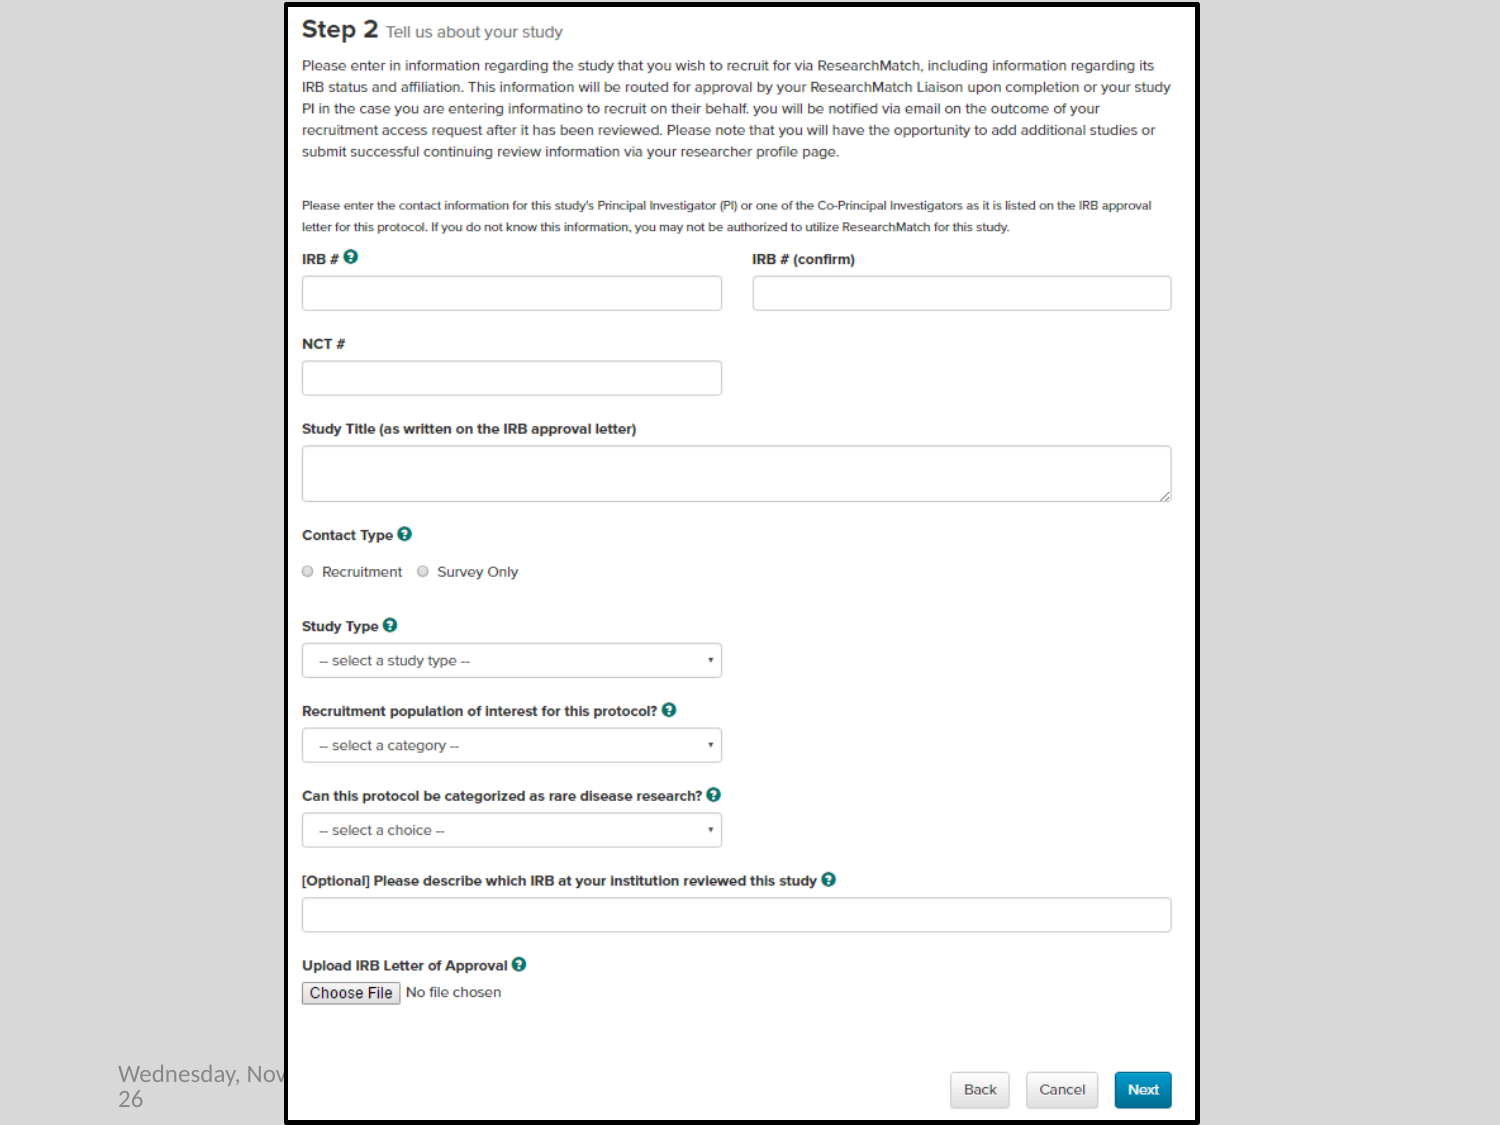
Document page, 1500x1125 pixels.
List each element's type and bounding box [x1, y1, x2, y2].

slide_number [103, 1042, 282, 1103]
picture [287, 6, 1196, 1121]
